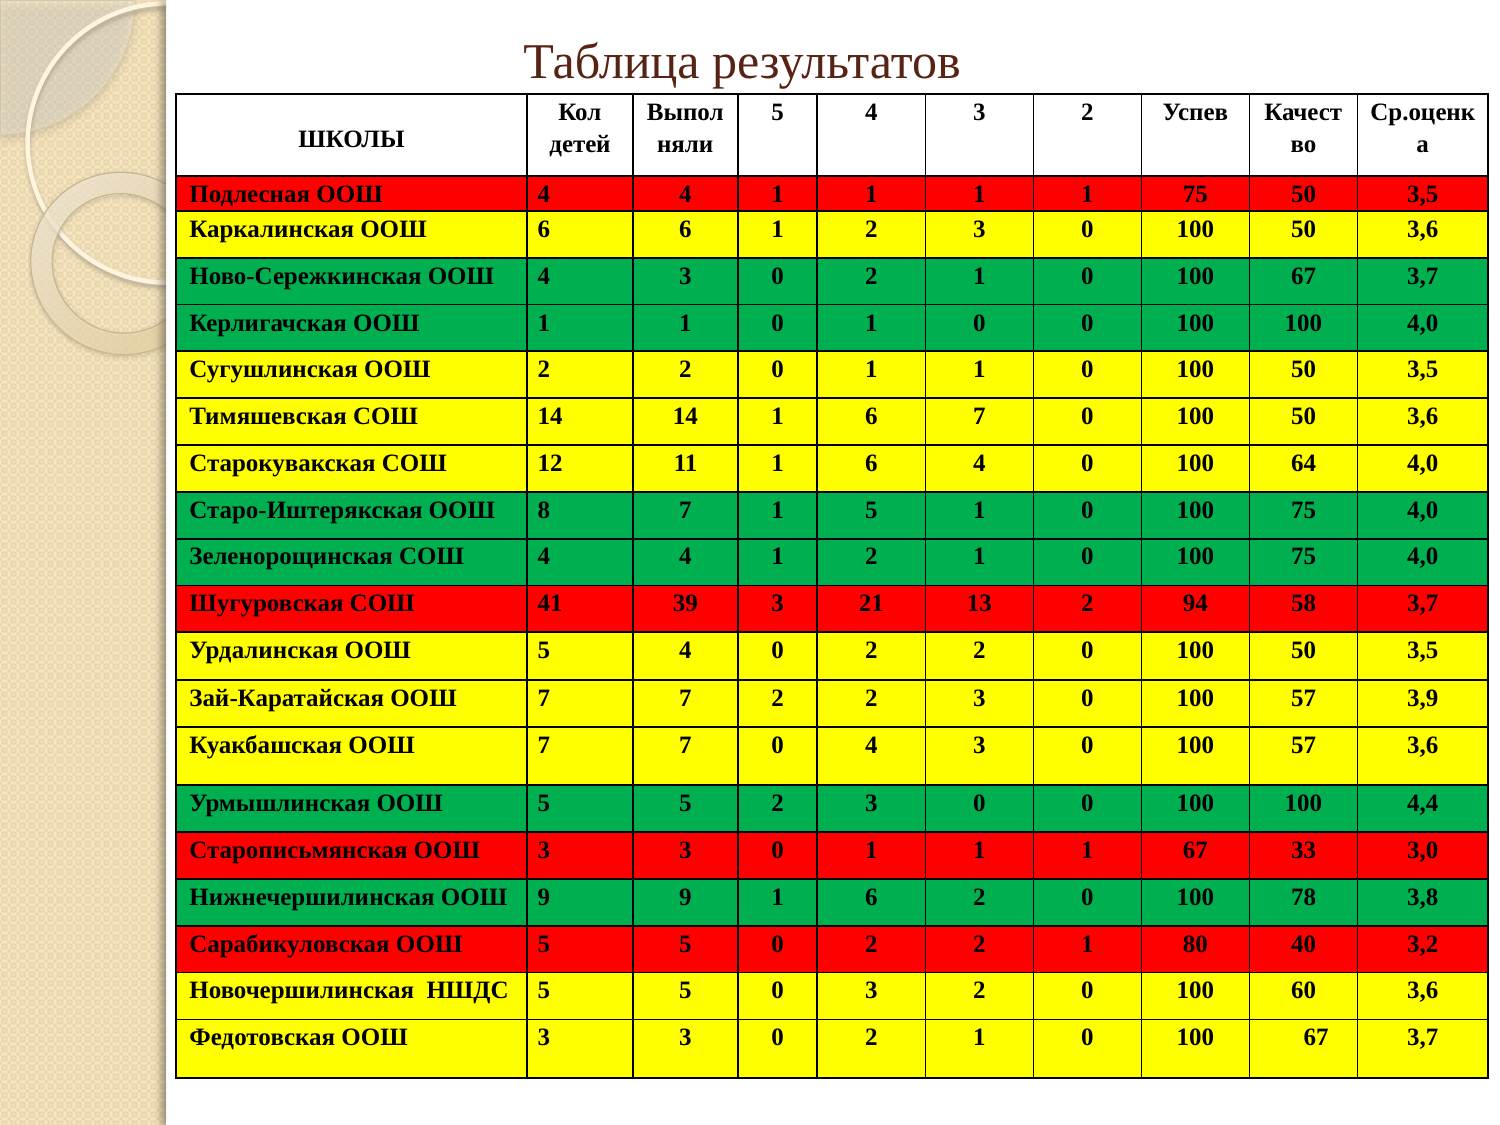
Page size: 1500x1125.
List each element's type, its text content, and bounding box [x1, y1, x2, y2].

table_cell 7 [634, 681, 737, 726]
table_cell 4,4 [1358, 786, 1487, 831]
table_cell 100 [1142, 1020, 1249, 1077]
table_cell 4,0 [1358, 446, 1487, 491]
table_cell 2 [818, 1020, 925, 1077]
table_cell 0 [739, 973, 816, 1019]
table_cell 50 [1250, 633, 1357, 679]
table_cell 6 [634, 212, 737, 257]
table_cell 3,9 [1358, 681, 1487, 726]
table_cell 3,7 [1358, 586, 1487, 631]
table_cell 3,2 [1358, 927, 1487, 972]
table_cell 0 [739, 927, 816, 972]
table_cell Урдалинская ООШ [177, 633, 526, 679]
table_cell Старописьмянская ООШ [177, 833, 526, 878]
table_cell 3,6 [1358, 212, 1487, 257]
table_cell 5 [528, 973, 632, 1019]
table_cell 3,6 [1358, 399, 1487, 444]
table_cell 0 [1034, 633, 1141, 679]
table_cell 2 [926, 633, 1033, 679]
table_cell 1 [818, 833, 925, 878]
table_cell 0 [1034, 880, 1141, 925]
table_cell 5 [818, 493, 925, 538]
table_cell 2 [634, 352, 737, 397]
table_cell 60 [1250, 973, 1357, 1019]
table_cell 100 [1142, 728, 1249, 784]
table_cell 4 [634, 177, 737, 210]
table_cell 100 [1250, 786, 1357, 831]
table_header 5 [739, 95, 816, 175]
table_cell 2 [818, 212, 925, 257]
table_cell Ново-Сережкинская ООШ [177, 259, 526, 304]
table_cell Старокувакская СОШ [177, 446, 526, 491]
table_cell 2 [926, 927, 1033, 972]
table_cell 0 [1034, 728, 1141, 784]
table_cell 3,5 [1358, 352, 1487, 397]
table_cell Федотовская ООШ [177, 1020, 526, 1077]
table_cell 75 [1250, 493, 1357, 538]
table_cell 50 [1250, 399, 1357, 444]
table_cell 2 [818, 633, 925, 679]
title Таблица результатов [246, 0, 1477, 93]
table_cell 100 [1142, 681, 1249, 726]
table_cell 1 [739, 212, 816, 257]
table_cell 1 [926, 352, 1033, 397]
table_cell 100 [1250, 305, 1357, 350]
table_cell 9 [528, 880, 632, 925]
table_header Выполняли [634, 95, 737, 175]
table_cell 2 [926, 880, 1033, 925]
table_cell 11 [634, 446, 737, 491]
table_cell 39 [634, 586, 737, 631]
table_cell 0 [1034, 446, 1141, 491]
table_cell 1 [739, 880, 816, 925]
table_header Успев [1142, 95, 1249, 175]
table_cell 100 [1142, 880, 1249, 925]
table_header ШКОЛЫ [177, 95, 526, 175]
table_cell 2 [739, 786, 816, 831]
table_cell 0 [739, 728, 816, 784]
table_cell 0 [1034, 540, 1141, 585]
table_cell 33 [1250, 833, 1357, 878]
table_cell 3 [634, 833, 737, 878]
table_cell 6 [818, 399, 925, 444]
table_cell 0 [926, 305, 1033, 350]
table_cell Зай-Каратайская ООШ [177, 681, 526, 726]
table_cell 0 [1034, 493, 1141, 538]
table_cell 5 [528, 786, 632, 831]
table_cell 3,7 [1358, 259, 1487, 304]
table_cell 100 [1142, 540, 1249, 585]
table_cell Шугуровская СОШ [177, 586, 526, 631]
table_cell 4 [634, 540, 737, 585]
table_cell 12 [528, 446, 632, 491]
table_cell 100 [1142, 446, 1249, 491]
table_cell Тимяшевская СОШ [177, 399, 526, 444]
table_cell 78 [1250, 880, 1357, 925]
table_cell 1 [926, 493, 1033, 538]
table_cell 4 [528, 259, 632, 304]
table_cell 3 [739, 586, 816, 631]
table_cell 14 [528, 399, 632, 444]
table_cell 50 [1250, 212, 1357, 257]
table_cell 3,7 [1358, 1020, 1487, 1077]
table_cell 64 [1250, 446, 1357, 491]
table_cell 4 [528, 177, 632, 210]
table_cell 7 [634, 728, 737, 784]
table_cell 3 [818, 786, 925, 831]
table_cell 100 [1142, 493, 1249, 538]
table_cell 100 [1142, 352, 1249, 397]
table_cell 3 [528, 1020, 632, 1077]
table_cell 3 [818, 973, 925, 1019]
table_cell 58 [1250, 586, 1357, 631]
table_cell 1 [818, 305, 925, 350]
table_cell 75 [1250, 540, 1357, 585]
table_cell 1 [739, 493, 816, 538]
table_cell 3 [926, 728, 1033, 784]
table_cell 1 [528, 305, 632, 350]
table_cell Каркалинская ООШ [177, 212, 526, 257]
table_cell 7 [528, 728, 632, 784]
table_cell 1 [739, 177, 816, 210]
table_cell Сарабикуловская ООШ [177, 927, 526, 972]
table_cell 3 [926, 212, 1033, 257]
table_cell Старо-Иштерякская ООШ [177, 493, 526, 538]
table_cell 3 [528, 833, 632, 878]
table_cell 1 [926, 177, 1033, 210]
table_header Качество [1250, 95, 1357, 175]
table_cell 21 [818, 586, 925, 631]
table_cell 1 [926, 540, 1033, 585]
table_cell 1 [1034, 833, 1141, 878]
table_cell 50 [1250, 177, 1357, 210]
table_cell 4 [634, 633, 737, 679]
table_cell 75 [1142, 177, 1249, 210]
table_cell 3 [926, 681, 1033, 726]
table_cell 40 [1250, 927, 1357, 972]
table_header Кол детей [528, 95, 632, 175]
table_cell 1 [926, 1020, 1033, 1077]
table_cell 0 [739, 259, 816, 304]
table_cell 3,0 [1358, 833, 1487, 878]
table_cell 6 [818, 880, 925, 925]
table_cell 1 [634, 305, 737, 350]
table_cell 3,8 [1358, 880, 1487, 925]
table_header Ср.оценка [1358, 95, 1487, 175]
table_cell 1 [926, 833, 1033, 878]
table_cell 3 [634, 259, 737, 304]
table_cell 9 [634, 880, 737, 925]
table_cell 94 [1142, 586, 1249, 631]
table_cell 14 [634, 399, 737, 444]
table_cell 5 [528, 927, 632, 972]
table_cell 5 [634, 927, 737, 972]
table_cell 3 [634, 1020, 737, 1077]
table_cell 0 [739, 833, 816, 878]
table_cell 1 [1034, 177, 1141, 210]
table_cell 3,6 [1358, 973, 1487, 1019]
table_cell 4 [926, 446, 1033, 491]
table_cell Урмышлинская ООШ [177, 786, 526, 831]
table_cell 100 [1142, 399, 1249, 444]
table_cell 0 [1034, 681, 1141, 726]
table_cell 67 [1250, 1020, 1357, 1077]
table_cell 5 [528, 633, 632, 679]
table_cell 0 [1034, 305, 1141, 350]
table_cell 2 [1034, 586, 1141, 631]
table_cell 100 [1142, 973, 1249, 1019]
table_cell 57 [1250, 681, 1357, 726]
table_cell 0 [739, 352, 816, 397]
table_cell 2 [818, 681, 925, 726]
table_cell Зеленорощинская СОШ [177, 540, 526, 585]
table_cell 80 [1142, 927, 1249, 972]
table_cell 5 [634, 786, 737, 831]
table_cell 0 [1034, 259, 1141, 304]
table_cell 0 [1034, 973, 1141, 1019]
table_cell Подлесная ООШ [177, 177, 526, 210]
table_cell 13 [926, 586, 1033, 631]
table_cell 1 [1034, 927, 1141, 972]
table_cell 0 [739, 305, 816, 350]
table_cell 5 [634, 973, 737, 1019]
table_cell 2 [818, 259, 925, 304]
table_cell Куакбашская ООШ [177, 728, 526, 784]
table_cell 4,0 [1358, 540, 1487, 585]
table_cell 0 [926, 786, 1033, 831]
table_cell 0 [739, 633, 816, 679]
table_cell 100 [1142, 305, 1249, 350]
table_cell 0 [1034, 399, 1141, 444]
table_cell 100 [1142, 633, 1249, 679]
table_cell 2 [818, 540, 925, 585]
table_cell 67 [1250, 259, 1357, 304]
table_cell 100 [1142, 212, 1249, 257]
table_cell 1 [739, 540, 816, 585]
table_cell 7 [528, 681, 632, 726]
table_cell 4 [528, 540, 632, 585]
table_cell 2 [528, 352, 632, 397]
table_cell 2 [739, 681, 816, 726]
table_cell 1 [818, 177, 925, 210]
table_cell 2 [818, 927, 925, 972]
table_cell Керлигачская ООШ [177, 305, 526, 350]
table_cell Сугушлинская ООШ [177, 352, 526, 397]
table_cell 67 [1142, 833, 1249, 878]
table_cell 6 [818, 446, 925, 491]
table_cell 4,0 [1358, 493, 1487, 538]
table_cell 1 [926, 259, 1033, 304]
table_header 3 [926, 95, 1033, 175]
table_cell 0 [1034, 352, 1141, 397]
table_header 4 [818, 95, 925, 175]
table_cell 0 [1034, 212, 1141, 257]
table_cell 3,6 [1358, 728, 1487, 784]
table_header 2 [1034, 95, 1141, 175]
table_cell 57 [1250, 728, 1357, 784]
table_cell 7 [634, 493, 737, 538]
table_cell 6 [528, 212, 632, 257]
table_cell 100 [1142, 786, 1249, 831]
table_cell 0 [1034, 786, 1141, 831]
table_cell Нижнечершилинская ООШ [177, 880, 526, 925]
table_cell 3,5 [1358, 633, 1487, 679]
table_cell 50 [1250, 352, 1357, 397]
table_cell 7 [926, 399, 1033, 444]
table_cell 100 [1142, 259, 1249, 304]
table_cell 0 [739, 1020, 816, 1077]
table_cell 3,5 [1358, 177, 1487, 210]
table_cell 8 [528, 493, 632, 538]
table_cell 4 [818, 728, 925, 784]
table_cell Новочершилинская НШДС [177, 973, 526, 1019]
table_cell 2 [926, 973, 1033, 1019]
table_cell 1 [739, 446, 816, 491]
table_cell 41 [528, 586, 632, 631]
table_cell 1 [818, 352, 925, 397]
table_cell 1 [739, 399, 816, 444]
table_cell 4,0 [1358, 305, 1487, 350]
table_cell 0 [1034, 1020, 1141, 1077]
